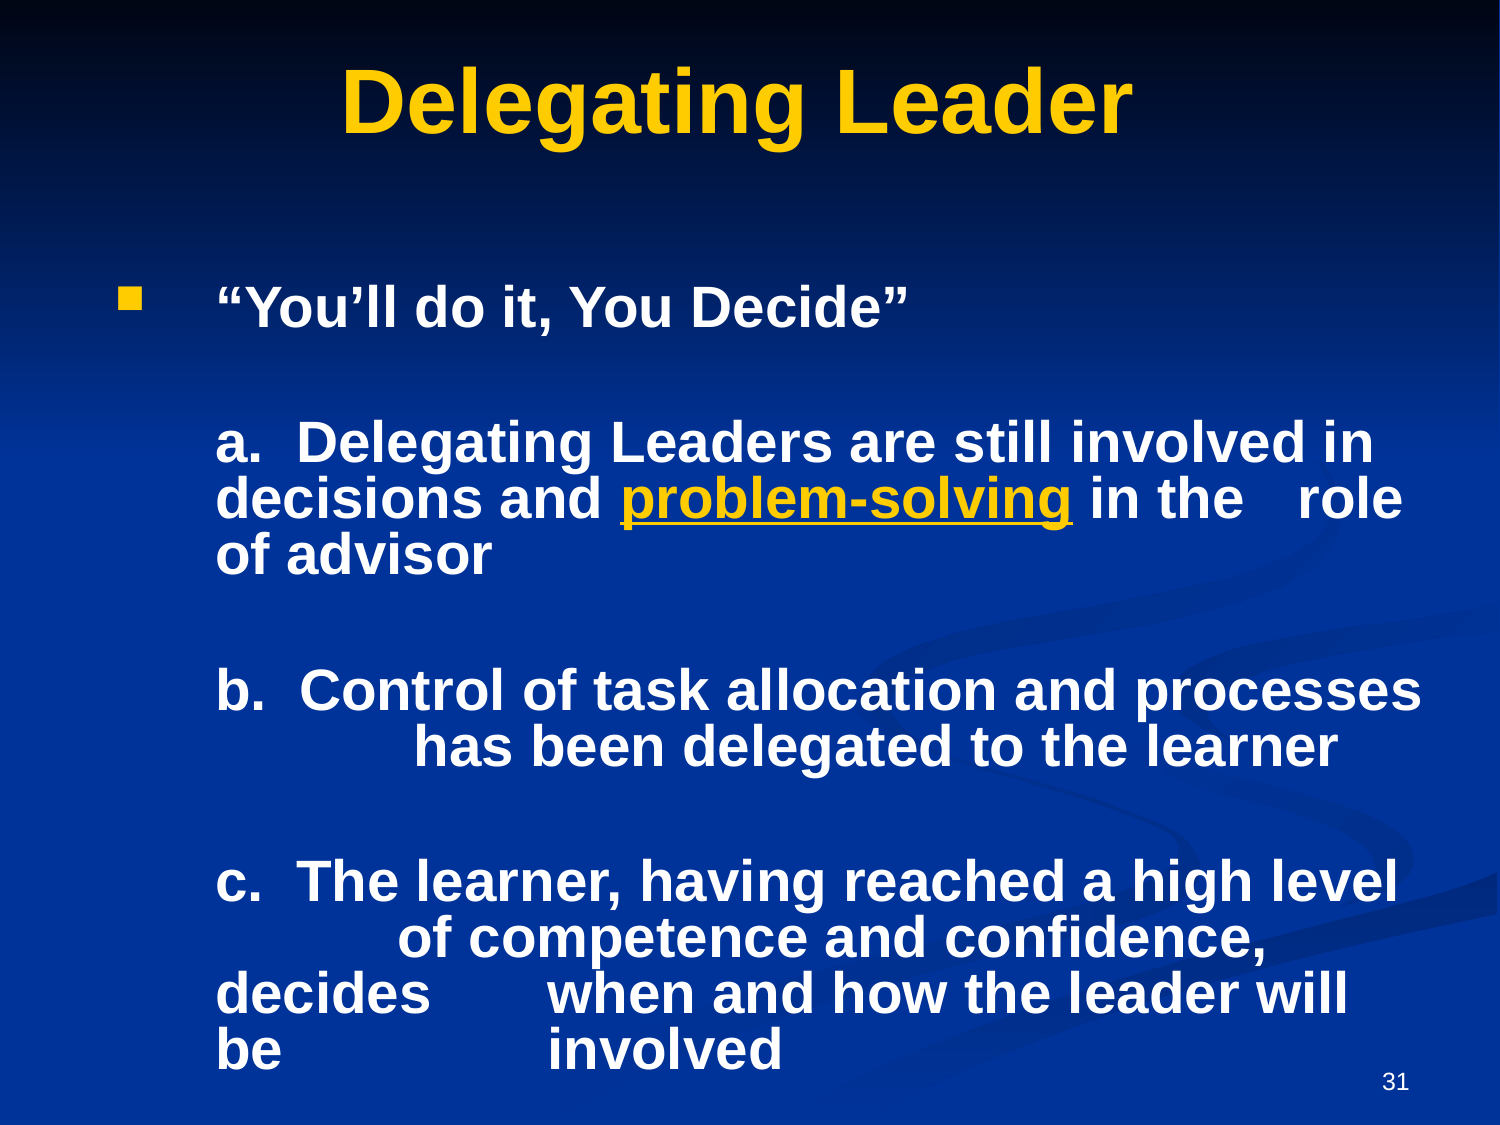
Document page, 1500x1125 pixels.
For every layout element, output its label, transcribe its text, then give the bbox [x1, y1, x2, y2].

title Delegating Leader [74, 44, 1426, 150]
list “You’ll do it, You Decide” a. Delegating Leaders are still involved in decisions and problem-solving in the role of advisor b. Control of task allocation and processes has been delegated to the learner c. The learner, having reached a high level of competence and confidence, decides when and how the leader will be involved [99, 274, 1451, 1125]
